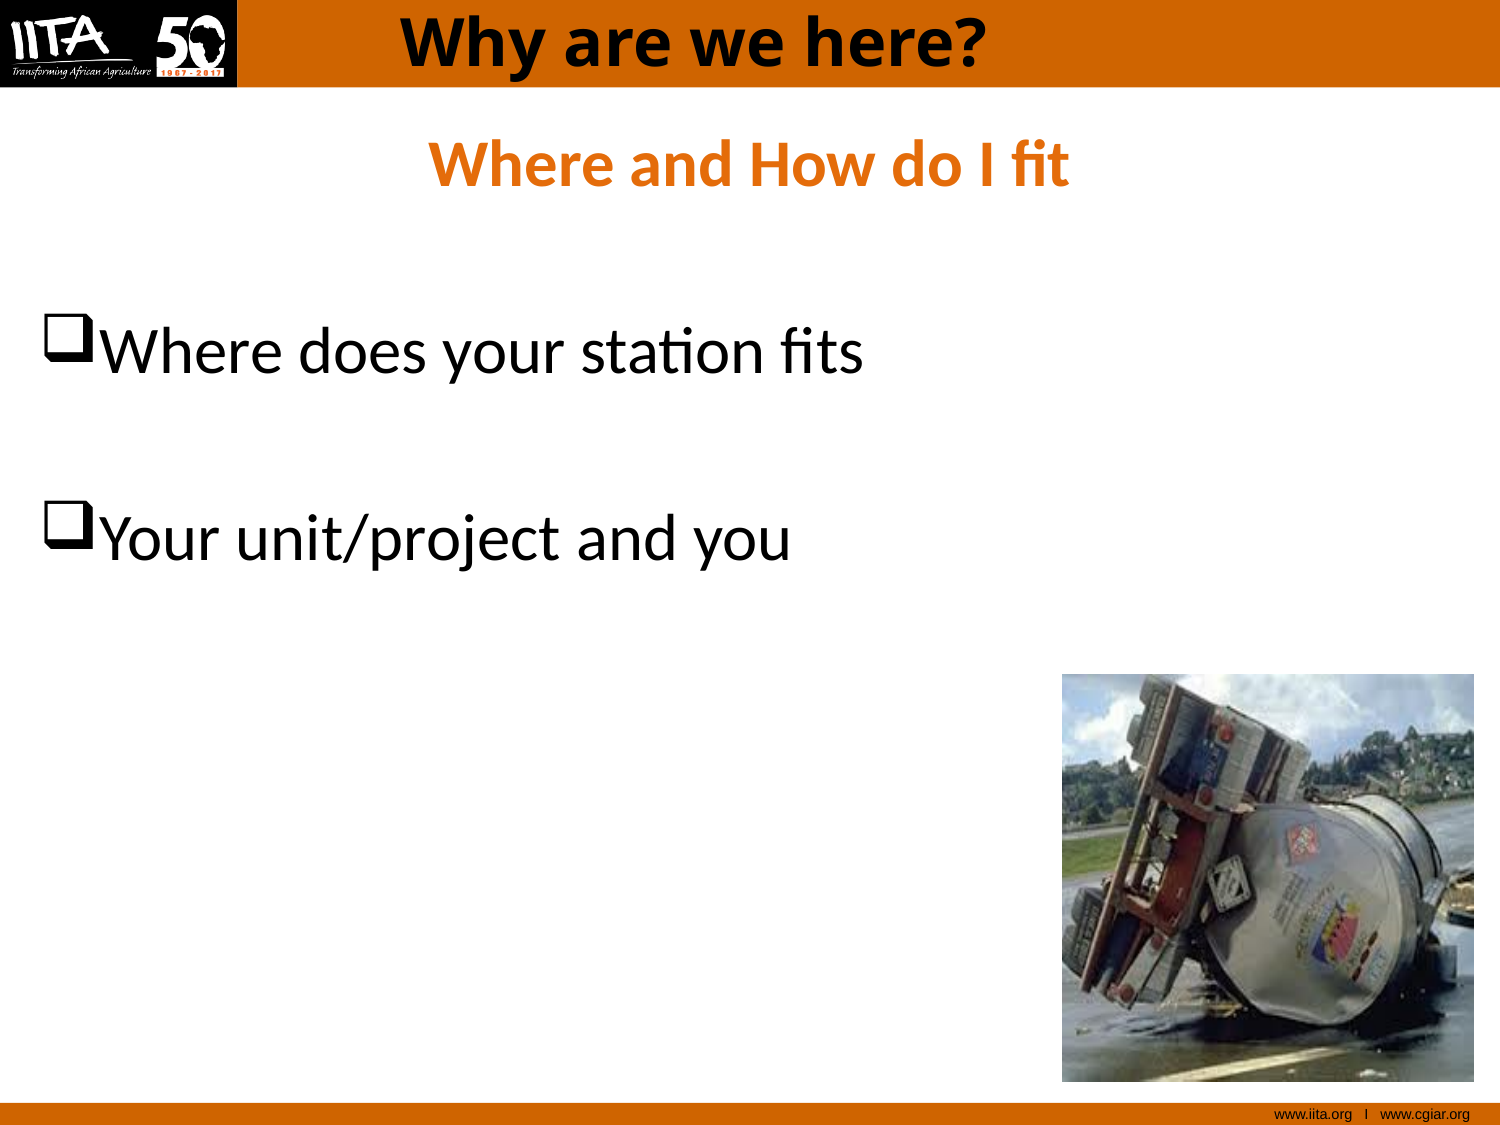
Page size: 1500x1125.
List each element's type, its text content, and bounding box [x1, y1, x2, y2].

picture [1061, 674, 1474, 1082]
picture [11, 15, 225, 79]
title Why are we here? [262, 0, 1475, 88]
list Where and How do I fit Where does your station fits Your unit/project and you [24, 112, 1475, 1075]
